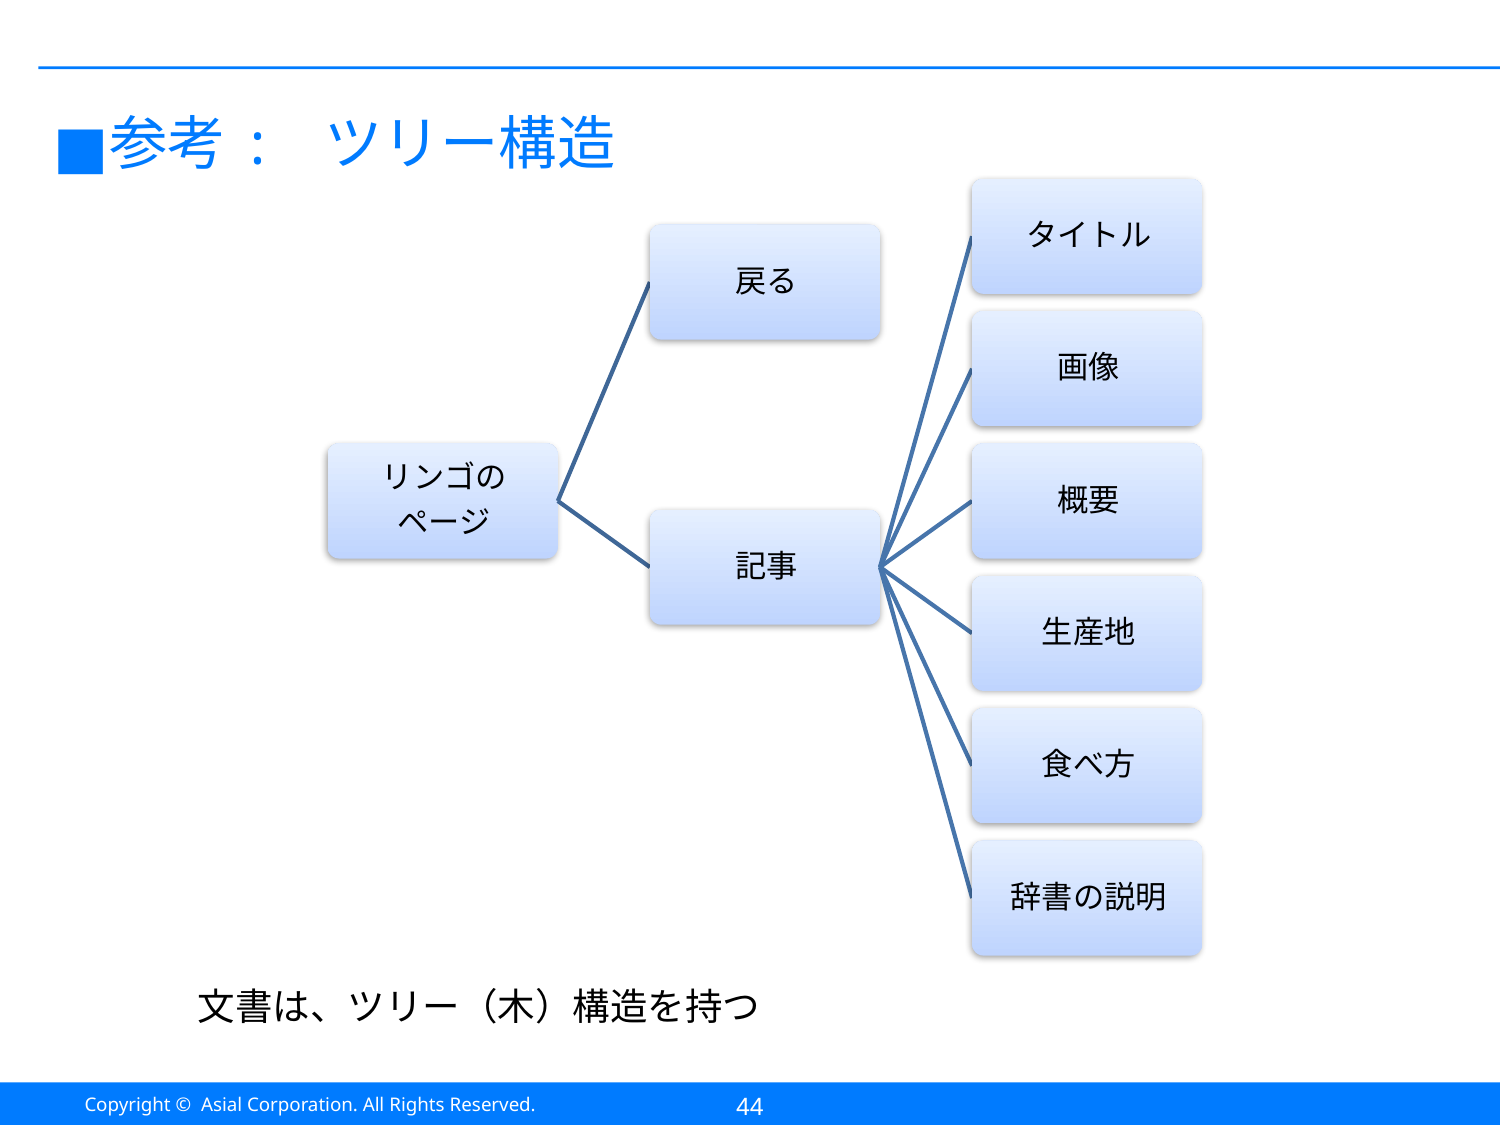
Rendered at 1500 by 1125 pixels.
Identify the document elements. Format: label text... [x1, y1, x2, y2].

list 参考: ツリー構造 [38, 84, 1459, 988]
text_box 文書は、ツリー（木）構造を持つ [182, 975, 1400, 1036]
slide_number 44 [581, 1075, 919, 1125]
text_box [107, 177, 1423, 957]
